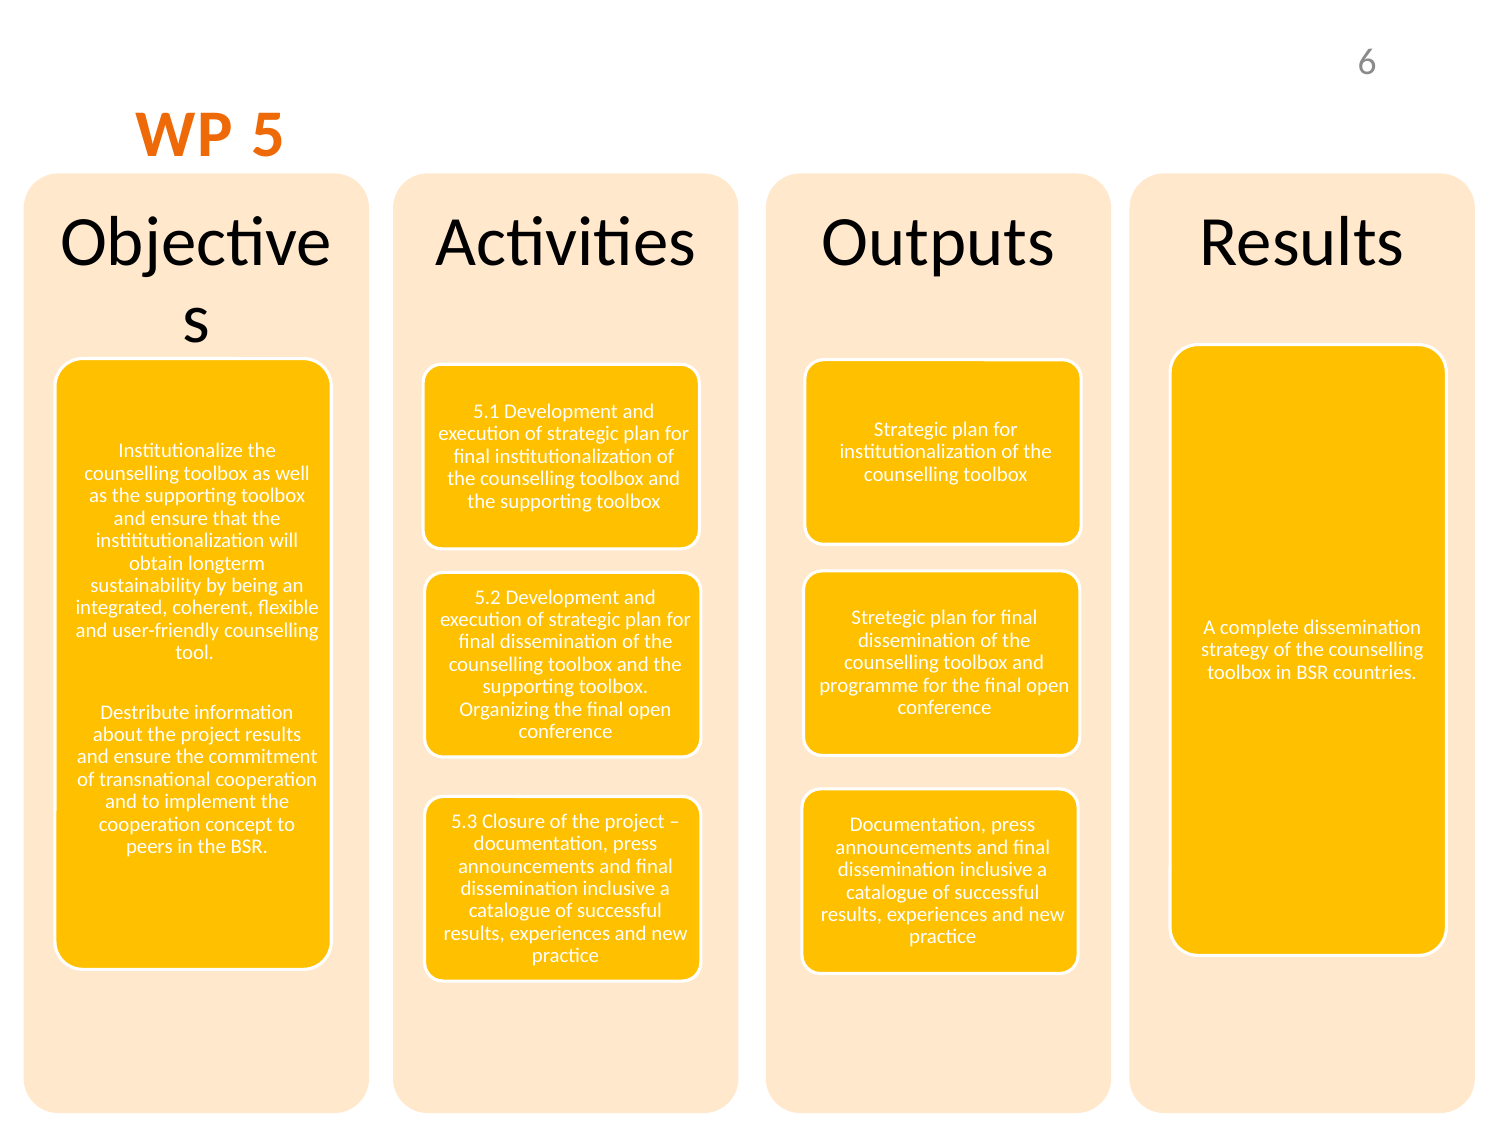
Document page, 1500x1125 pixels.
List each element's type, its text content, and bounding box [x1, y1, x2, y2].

list WP 5 [120, 91, 1380, 167]
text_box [20, 173, 1480, 1113]
slide_number 6 [1054, 29, 1392, 90]
